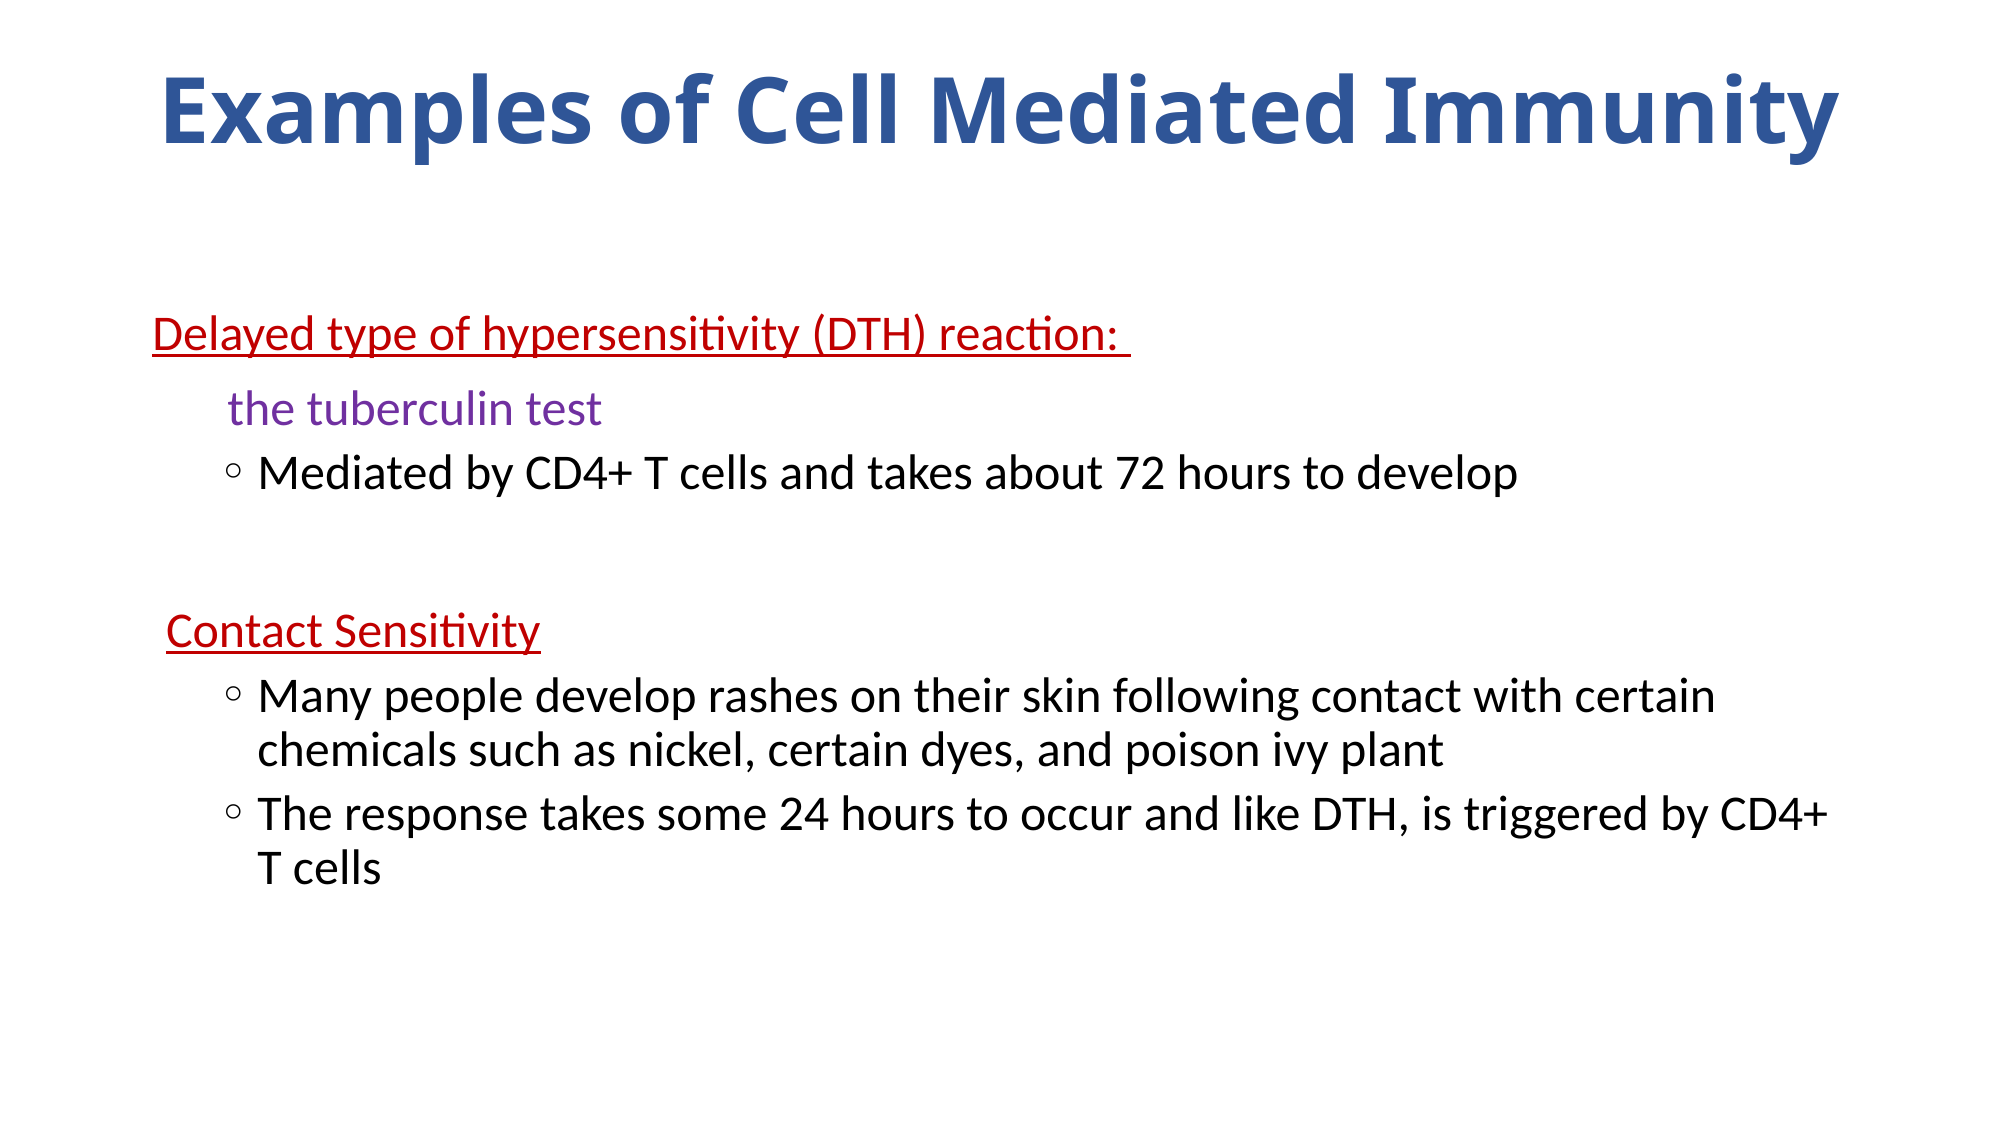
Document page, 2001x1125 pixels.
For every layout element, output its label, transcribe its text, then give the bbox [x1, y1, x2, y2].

title Examples of Cell Mediated Immunity [137, 59, 1863, 278]
list Delayed type of hypersensitivity (DTH) reaction: the tuberculin test Mediated by CD4+ T cells and takes about 72 hours to develop Contact Sensitivity Many people develop rashes on their skin following contact with certain chemicals such as nickel, certain dyes, and poison ivy plant The response takes some 24 hours to occur and like DTH, is triggered by CD4+ T cells [137, 299, 1863, 1014]
